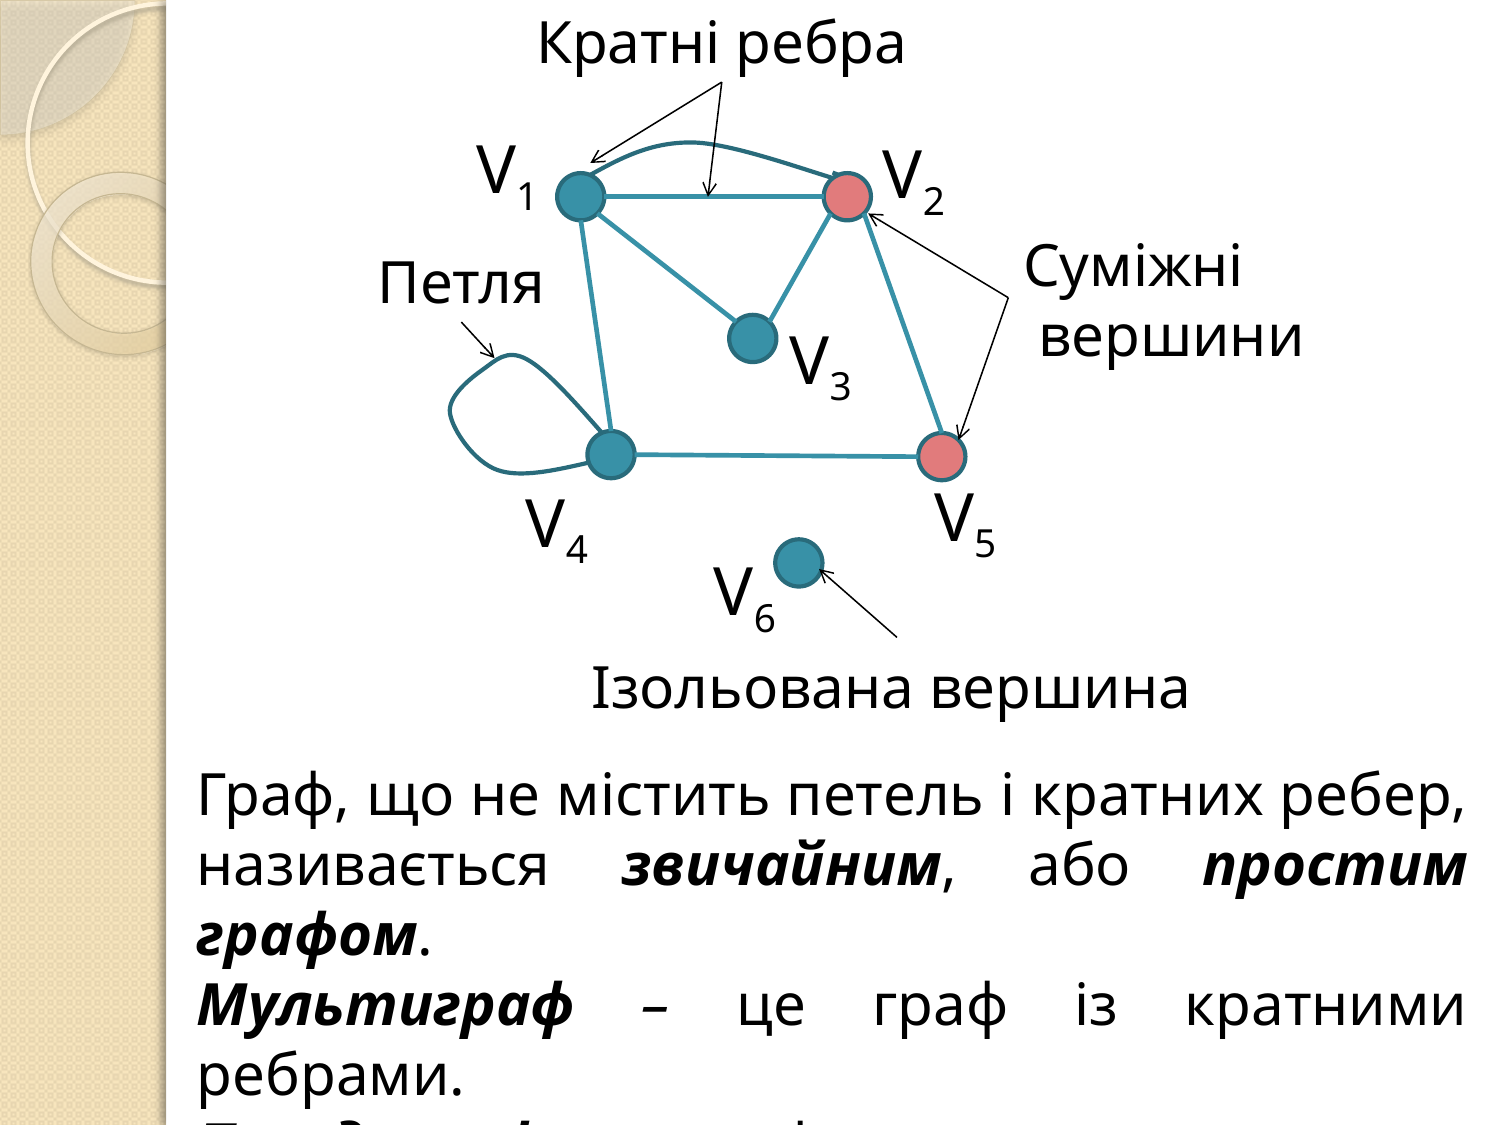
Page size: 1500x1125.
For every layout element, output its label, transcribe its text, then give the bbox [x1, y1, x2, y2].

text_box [370, 0, 1299, 729]
text_box Граф, що не містить петель і кратних ребер, називається звичайним, або простим графом. Мультиграф – це граф із кратними ребрами. Псевдограф – це граф з петлями. [182, 750, 1483, 1125]
